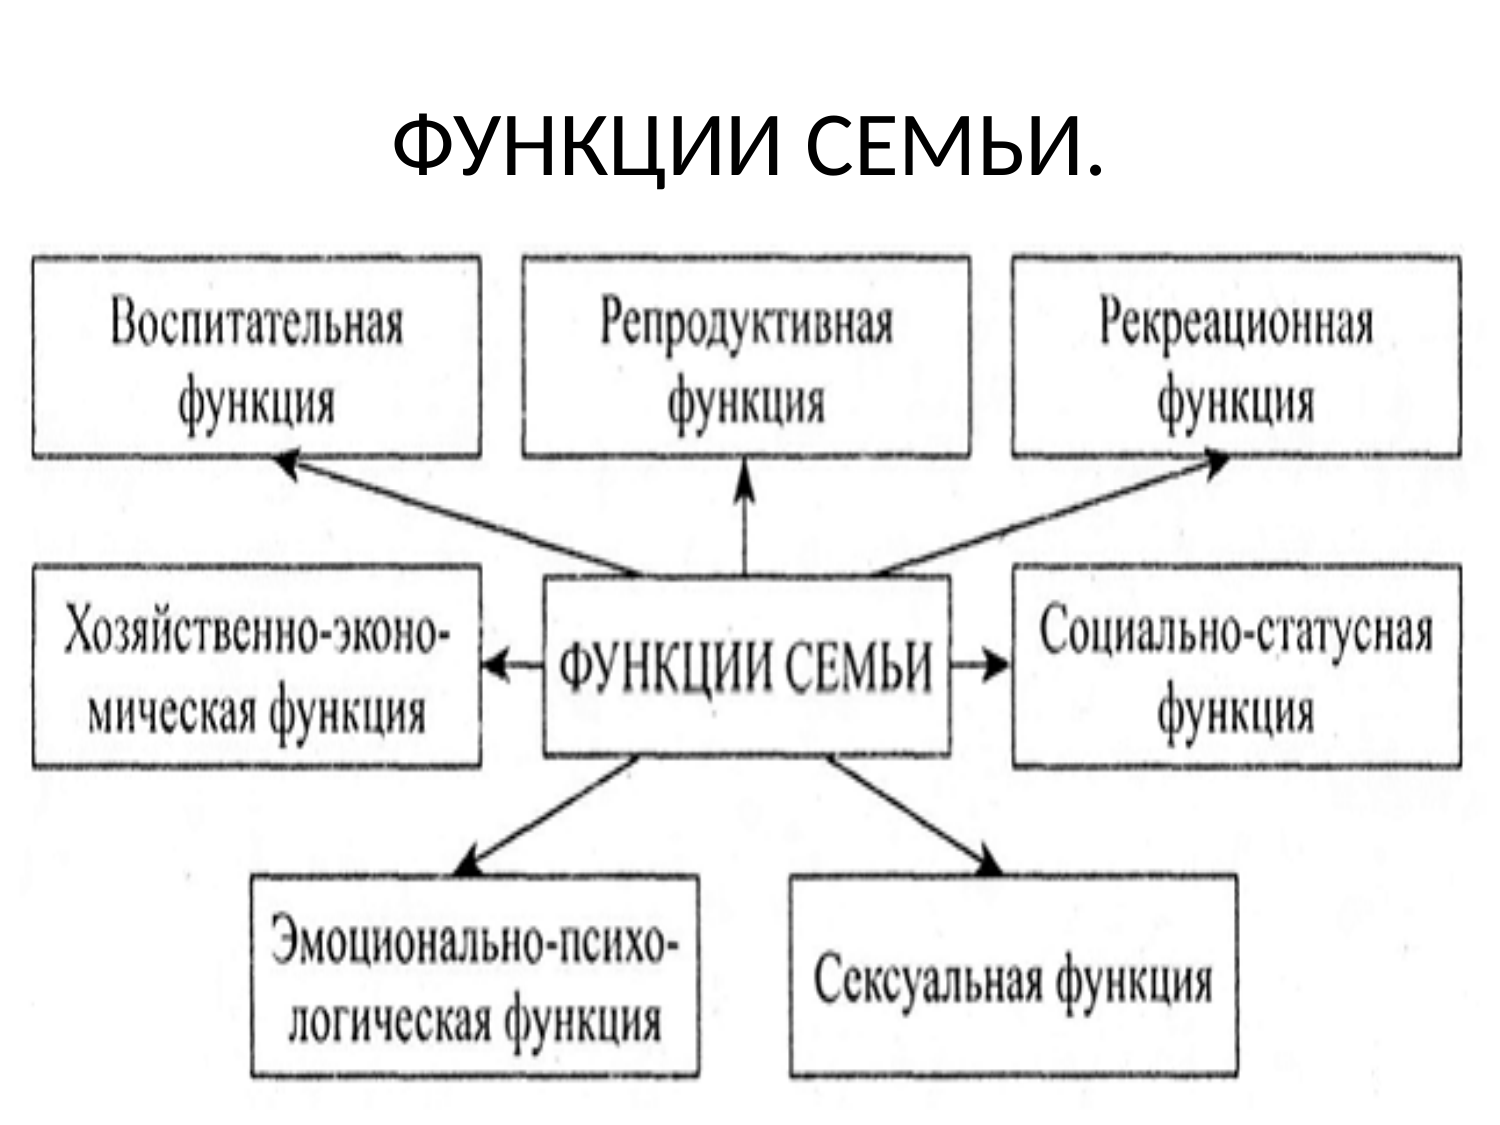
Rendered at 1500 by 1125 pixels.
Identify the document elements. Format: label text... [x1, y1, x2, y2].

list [0, 234, 1500, 1125]
title ФУНКЦИИ СЕМЬИ. [75, 45, 1425, 233]
